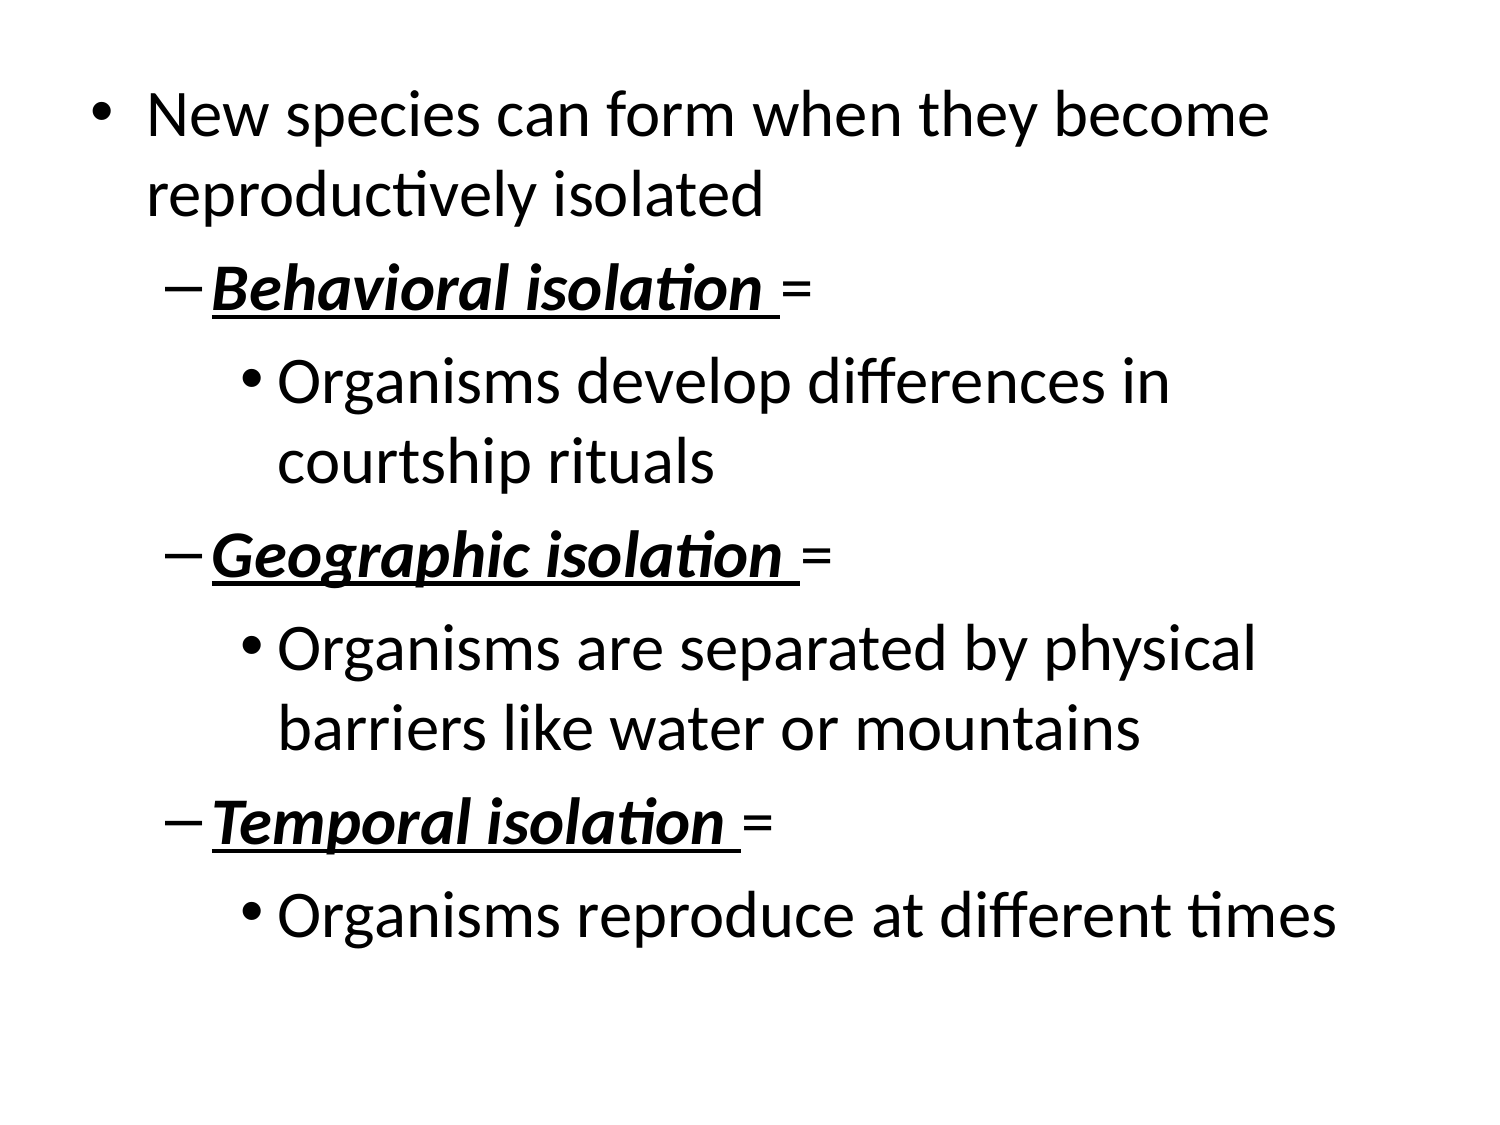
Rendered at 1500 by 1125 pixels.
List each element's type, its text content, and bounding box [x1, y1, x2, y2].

list New species can form when they become reproductively isolated Behavioral isolation = Organisms develop differences in courtship rituals Geographic isolation = Organisms are separated by physical barriers like water or mountains Temporal isolation = Organisms reproduce at different times [75, 62, 1425, 1005]
